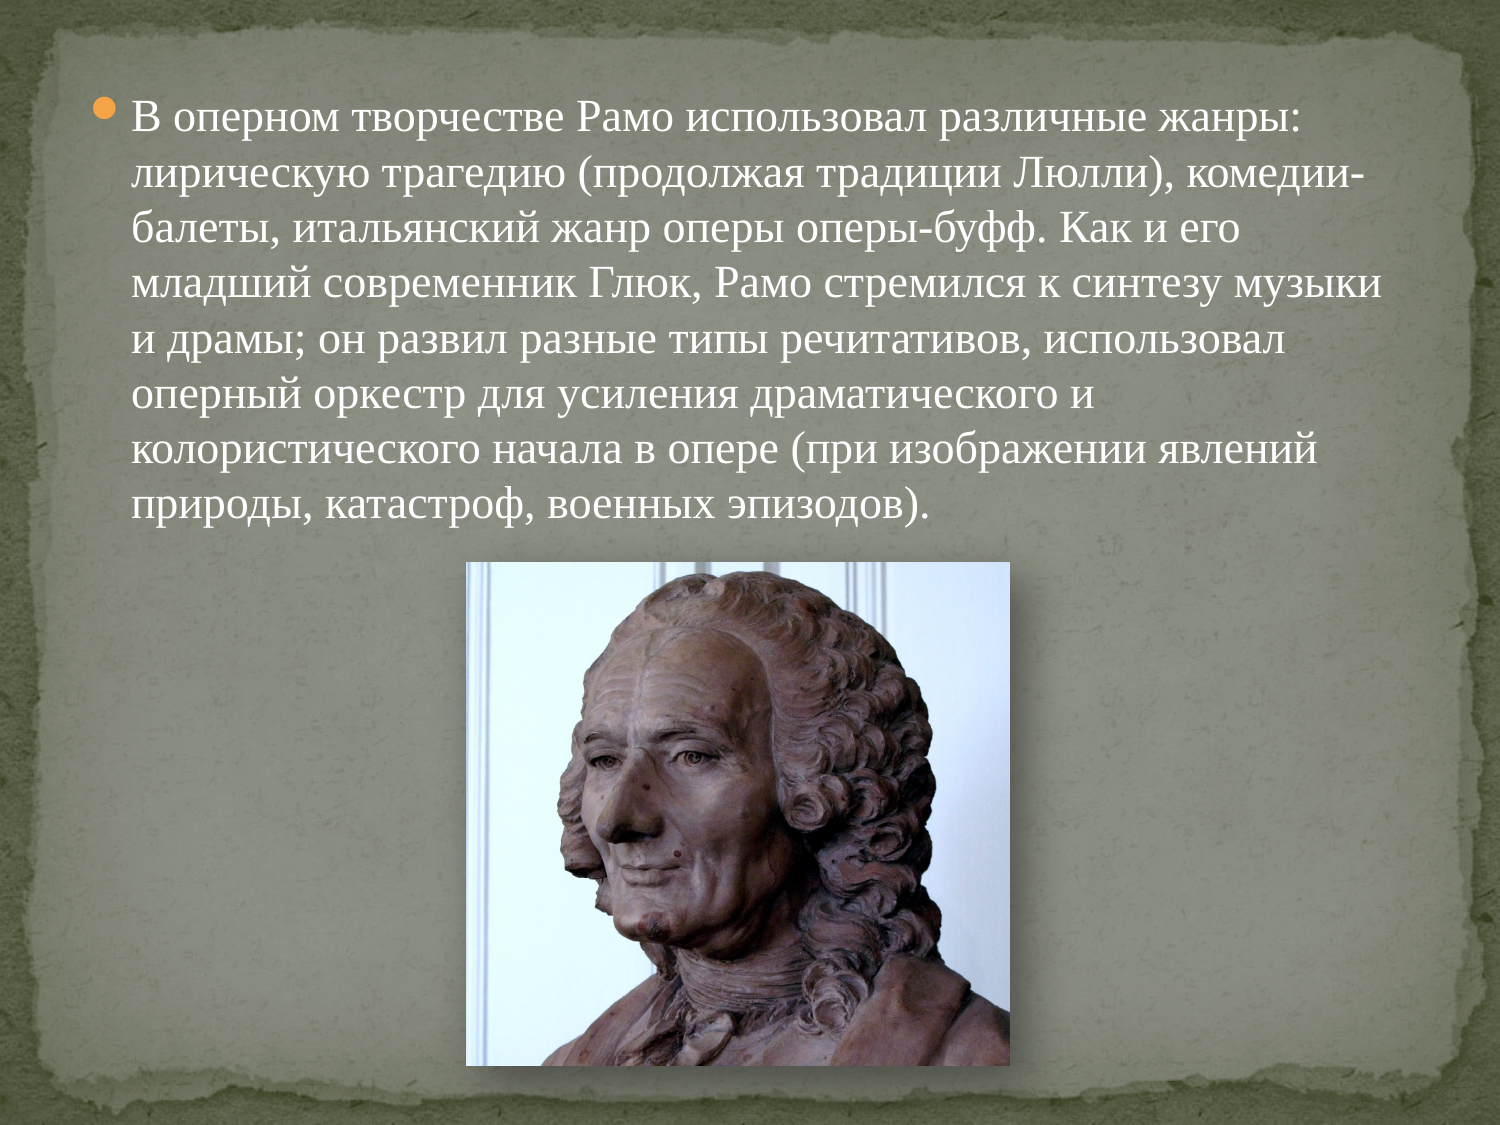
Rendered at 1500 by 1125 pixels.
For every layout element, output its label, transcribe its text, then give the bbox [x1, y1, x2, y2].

list В оперном творчестве Рамо использовал различные жанры: лирическую трагедию (продолжая традиции Люлли), комедии-балеты, итальянский жанр оперы оперы-буфф. Как и его младший современник Глюк, Рамо стремился к синтезу музыки и драмы; он развил разные типы речитативов, использовал оперный оркестр для усиления драматического и колористического начала в опере (при изображении явлений природы, катастроф, военных эпизодов). [75, 78, 1425, 539]
picture [466, 562, 1010, 1066]
